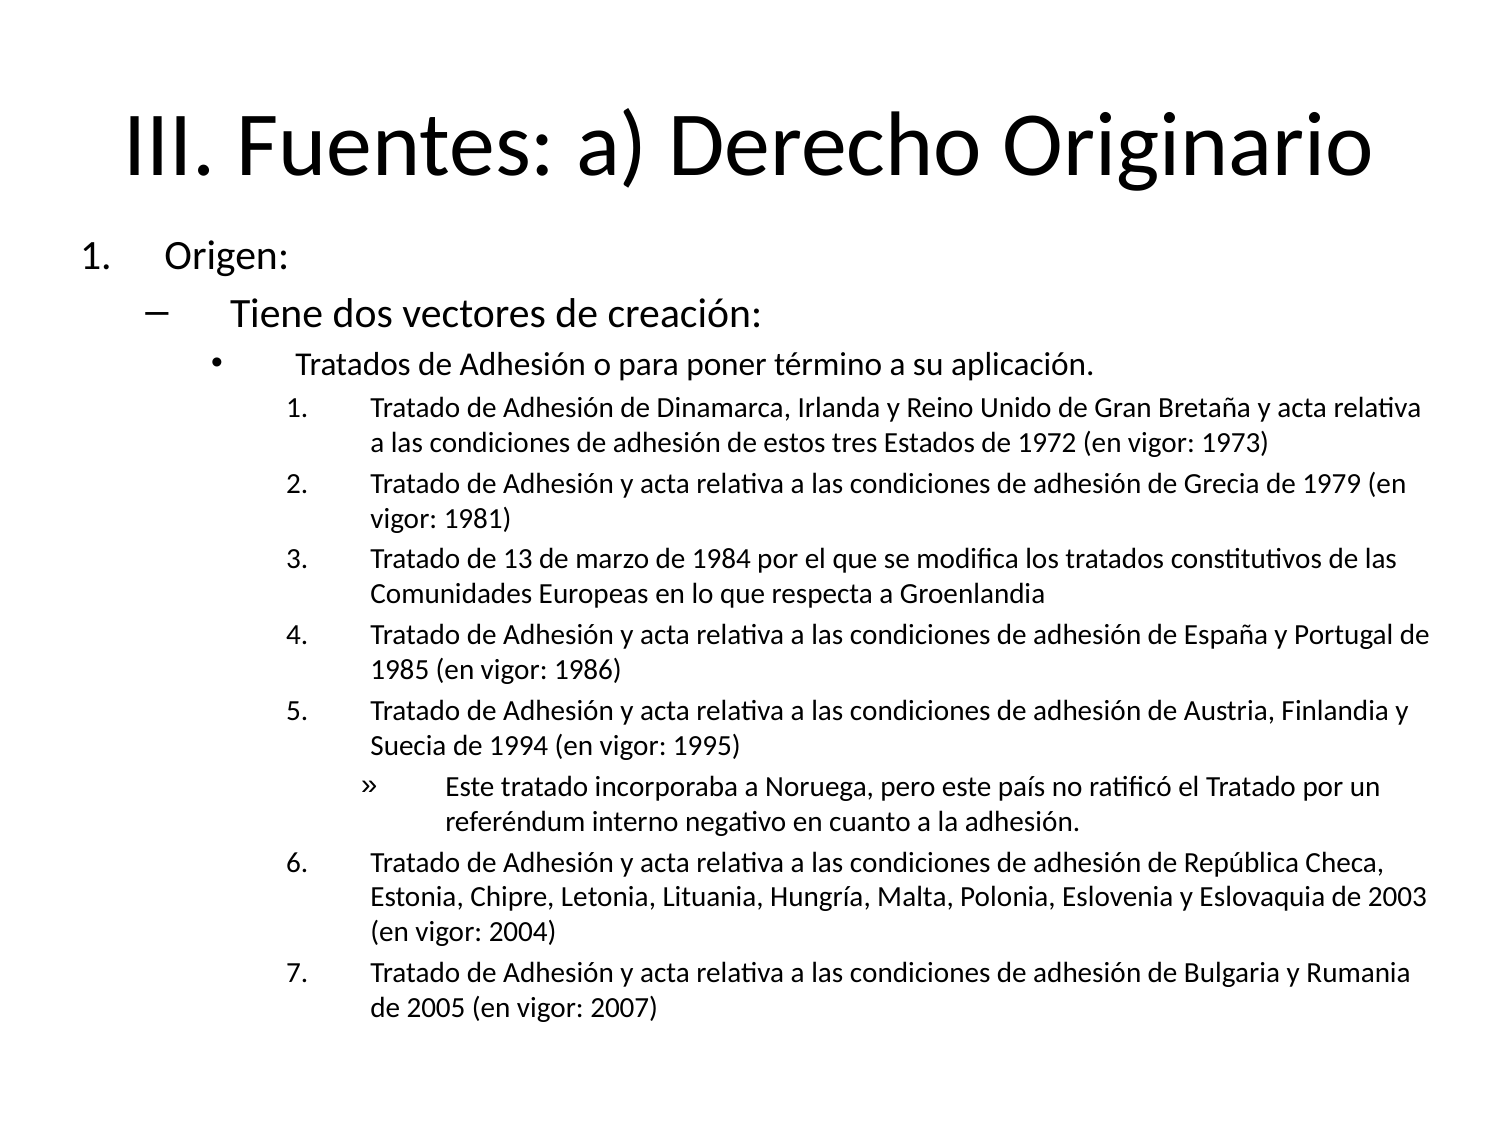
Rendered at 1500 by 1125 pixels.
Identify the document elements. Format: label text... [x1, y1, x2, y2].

list Origen: Tiene dos vectores de creación: Tratados de Adhesión o para poner término a su aplicación. Tratado de Adhesión de Dinamarca, Irlanda y Reino Unido de Gran Bretaña y acta relativa a las condiciones de adhesión de estos tres Estados de 1972 (en vigor: 1973) Tratado de Adhesión y acta relativa a las condiciones de adhesión de Grecia de 1979 (en vigor: 1981) Tratado de 13 de marzo de 1984 por el que se modifica los tratados constitutivos de las Comunidades Europeas en lo que respecta a Groenlandia Tratado de Adhesión y acta relativa a las condiciones de adhesión de España y Portugal de 1985 (en vigor: 1986) Tratado de Adhesión y acta relativa a las condiciones de adhesión de Austria, Finlandia y Suecia de 1994 (en vigor: 1995) Este tratado incorporaba a Noruega, pero este país no ratificó el Tratado por un referéndum interno negativo en cuanto a la adhesión. Tratado de Adhesión y acta relativa a las condiciones de adhesión de República Checa, Estonia, Chipre, Letonia, Lituania, Hungría, Malta, Polonia, Eslovenia y Eslovaquia de 2003 (en vigor: 2004) Tratado de Adhesión y acta relativa a las condiciones de adhesión de Bulgaria y Rumania de 2005 (en vigor: 2007) [64, 219, 1449, 1059]
title III. Fuentes: a) Derecho Originario [75, 45, 1425, 219]
